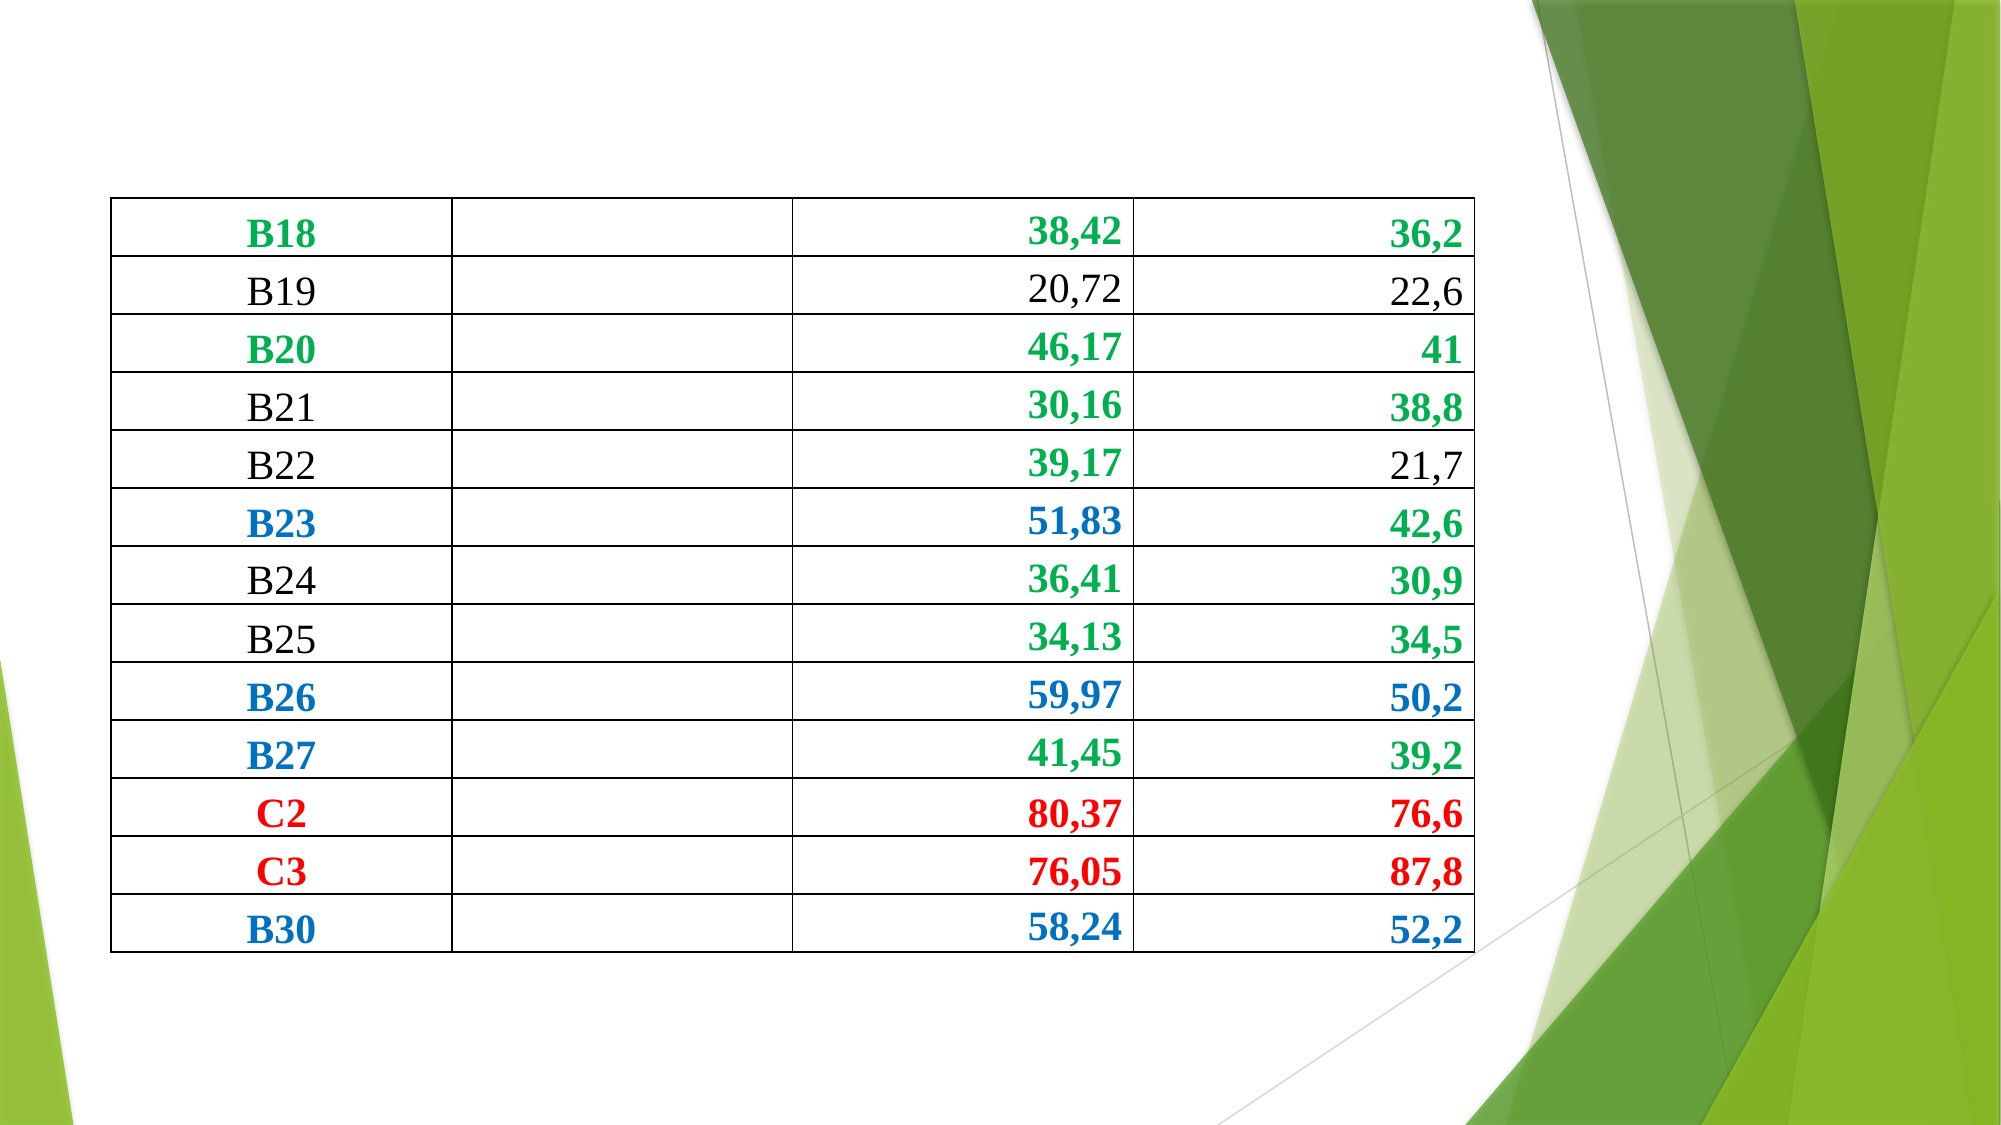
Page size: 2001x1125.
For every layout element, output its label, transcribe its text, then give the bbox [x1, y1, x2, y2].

table_cell 80,37 [793, 779, 1133, 835]
table_cell В24 [112, 547, 451, 603]
table_cell В19 [112, 257, 451, 313]
table_cell 58,24 [793, 895, 1133, 951]
table_cell С3 [112, 837, 451, 893]
table_header [453, 199, 792, 255]
table_cell В23 [112, 489, 451, 545]
table_cell В22 [112, 431, 451, 487]
table_cell 39,2 [1134, 721, 1474, 777]
table_cell [453, 431, 792, 487]
table_cell 42,6 [1134, 489, 1474, 545]
table_cell 20,72 [793, 257, 1133, 313]
table_cell 39,17 [793, 431, 1133, 487]
table_cell В26 [112, 663, 451, 719]
table_cell 22,6 [1134, 257, 1474, 313]
table_cell 59,97 [793, 663, 1133, 719]
table_header 36,2 [1134, 199, 1474, 255]
table_cell [453, 257, 792, 313]
table_cell 30,16 [793, 373, 1133, 429]
table_cell [453, 315, 792, 371]
table_cell 50,2 [1134, 663, 1474, 719]
table_cell 38,8 [1134, 373, 1474, 429]
table_cell [453, 489, 792, 545]
table_cell 21,7 [1134, 431, 1474, 487]
table_cell 36,41 [793, 547, 1133, 603]
table_header 38,42 [793, 199, 1133, 255]
table_cell [453, 547, 792, 603]
table_cell [453, 779, 792, 835]
table_cell [453, 605, 792, 661]
table_cell 76,6 [1134, 779, 1474, 835]
table_cell [453, 837, 792, 893]
table_cell В27 [112, 721, 451, 777]
table_cell [453, 721, 792, 777]
table_cell 87,8 [1134, 837, 1474, 893]
table_cell 41 [1134, 315, 1474, 371]
table_cell В30 [112, 895, 451, 951]
table_cell В20 [112, 315, 451, 371]
table_cell 52,2 [1134, 895, 1474, 951]
table_cell 34,13 [793, 605, 1133, 661]
table_cell 41,45 [793, 721, 1133, 777]
table_cell 76,05 [793, 837, 1133, 893]
table_cell В25 [112, 605, 451, 661]
table_header В18 [112, 199, 451, 255]
table_cell 46,17 [793, 315, 1133, 371]
table_cell С2 [112, 779, 451, 835]
table_cell 34,5 [1134, 605, 1474, 661]
table_cell 30,9 [1134, 547, 1474, 603]
table_cell [453, 663, 792, 719]
table_cell В21 [112, 373, 451, 429]
table_cell [453, 895, 792, 951]
table_cell 51,83 [793, 489, 1133, 545]
table_cell [453, 373, 792, 429]
